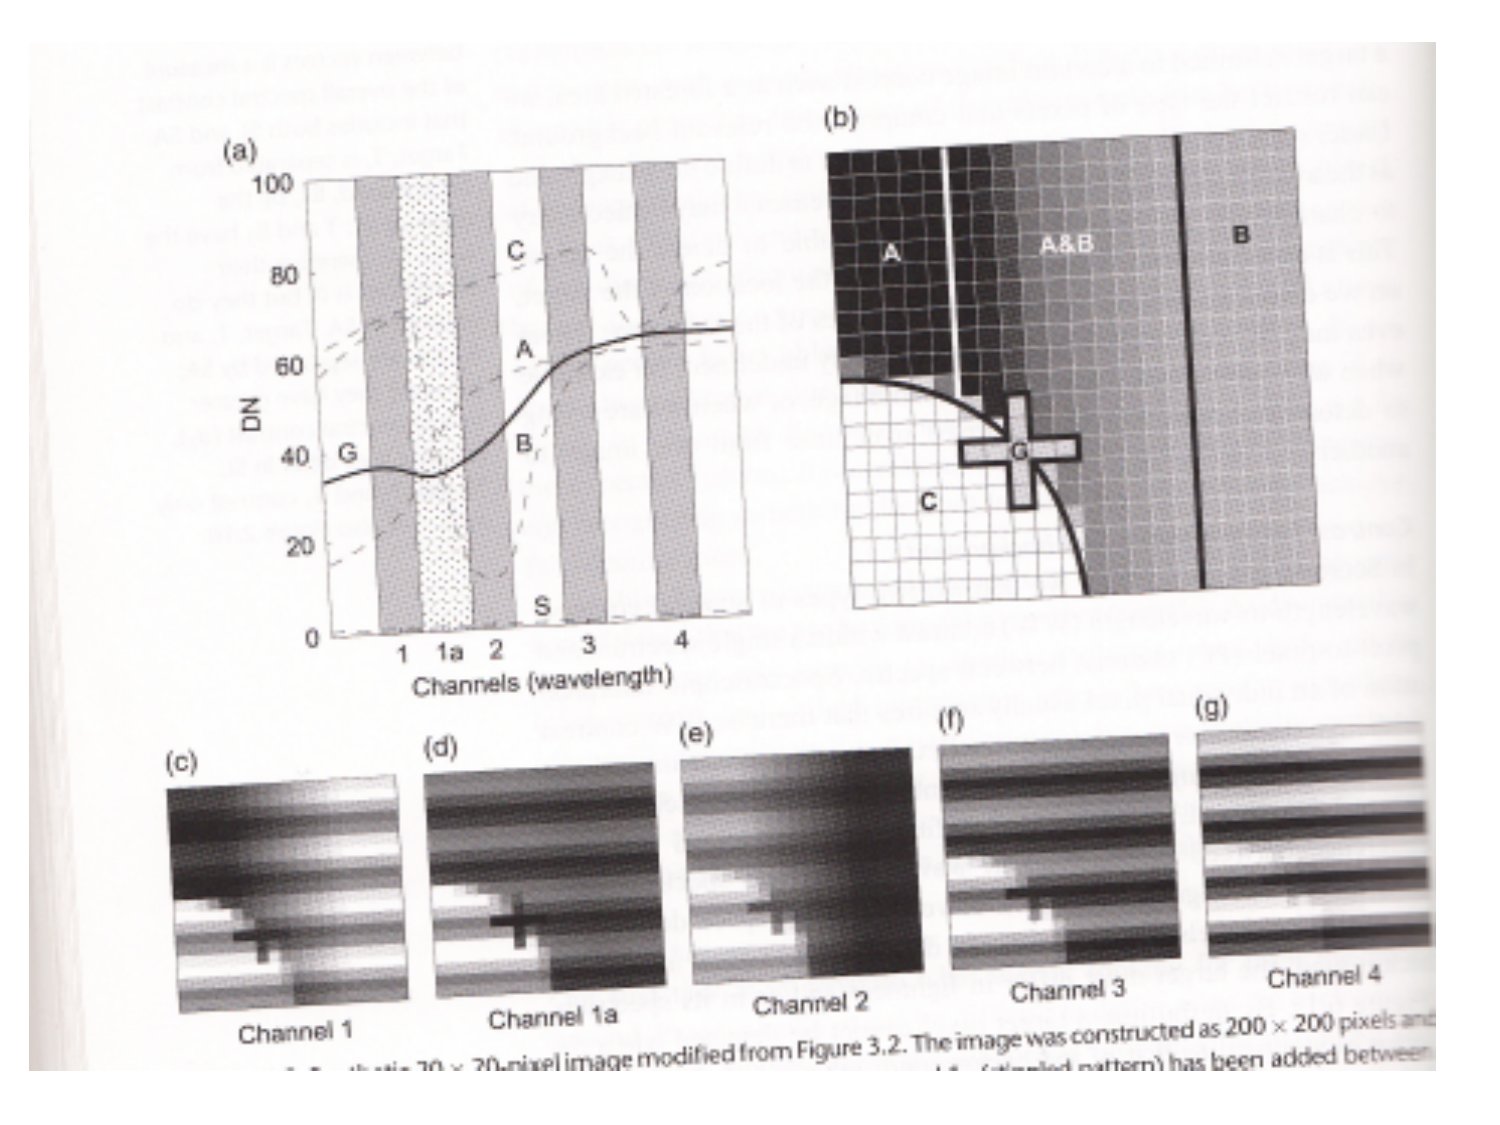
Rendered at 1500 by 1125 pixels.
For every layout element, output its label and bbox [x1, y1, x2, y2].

picture [29, 42, 1436, 1071]
